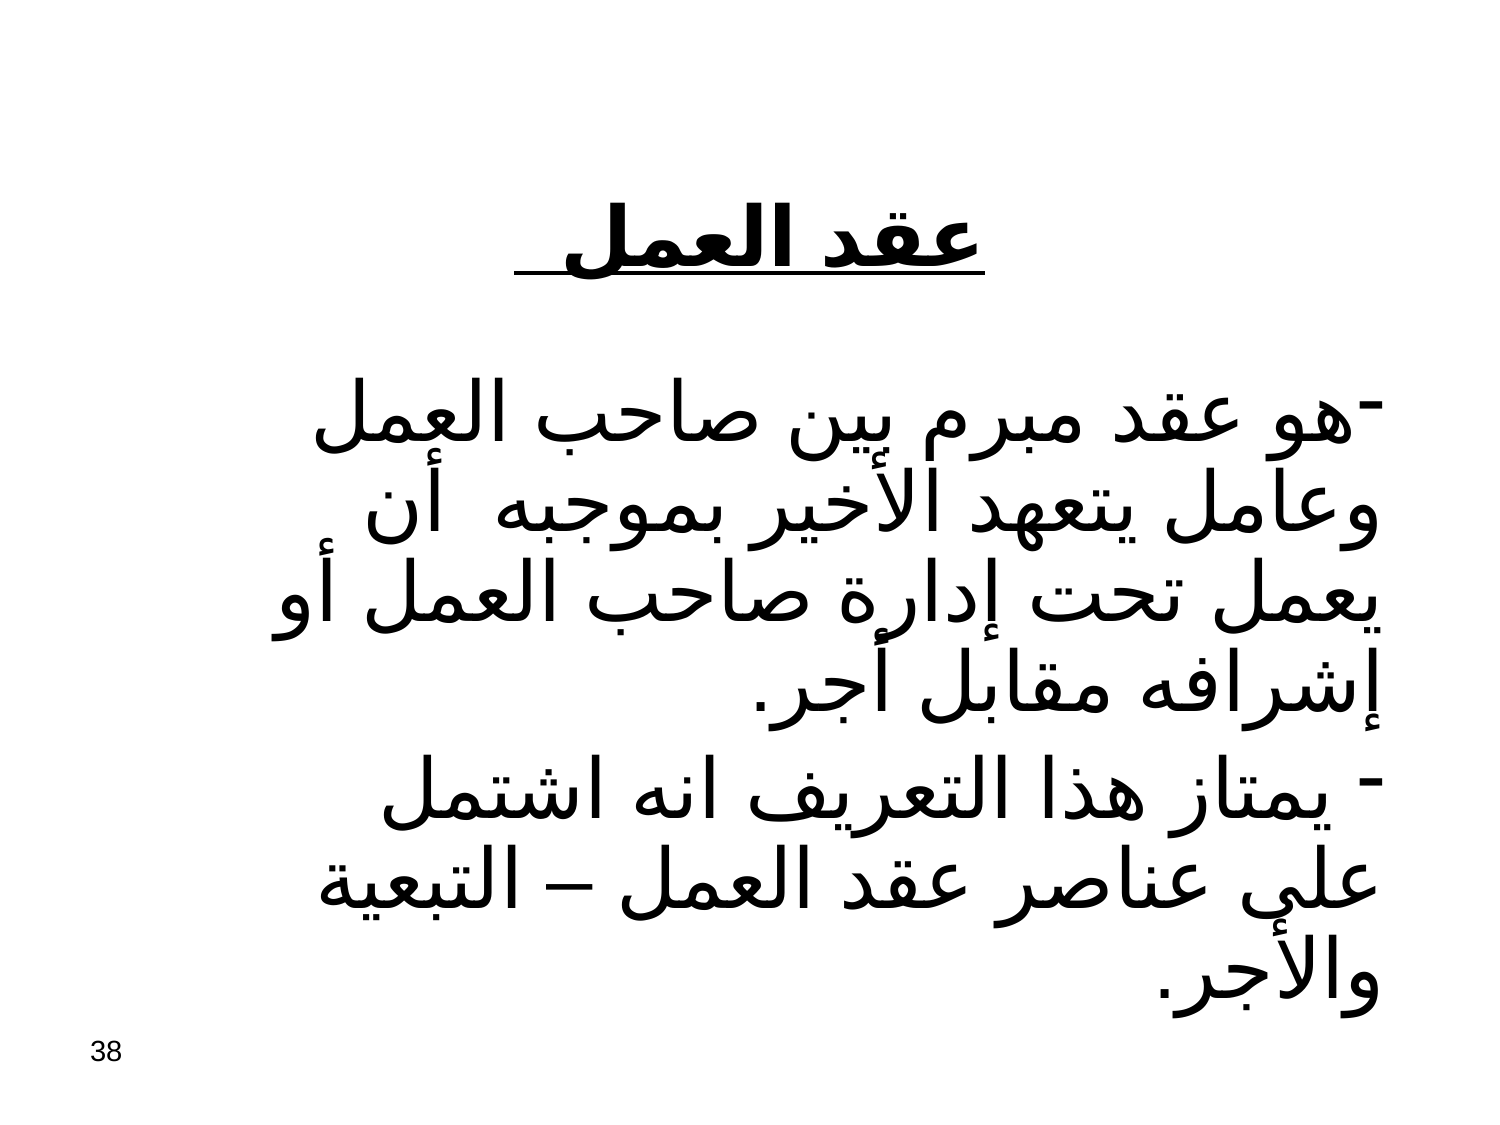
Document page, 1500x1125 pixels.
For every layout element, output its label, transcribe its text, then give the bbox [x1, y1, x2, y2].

subtitle هو عقد مبرم بين صاحب العمل وعامل يتعهد الأخير بموجبه أن يعمل تحت إدارة صاحب العمل أو إشرافه مقابل أجر. يمتاز هذا التعريف انه اشتمل على عناصر عقد العمل – التبعية والأجر. [237, 362, 1401, 1001]
slide_number 38 [74, 1024, 426, 1103]
title عقد العمل [112, 112, 1388, 354]
